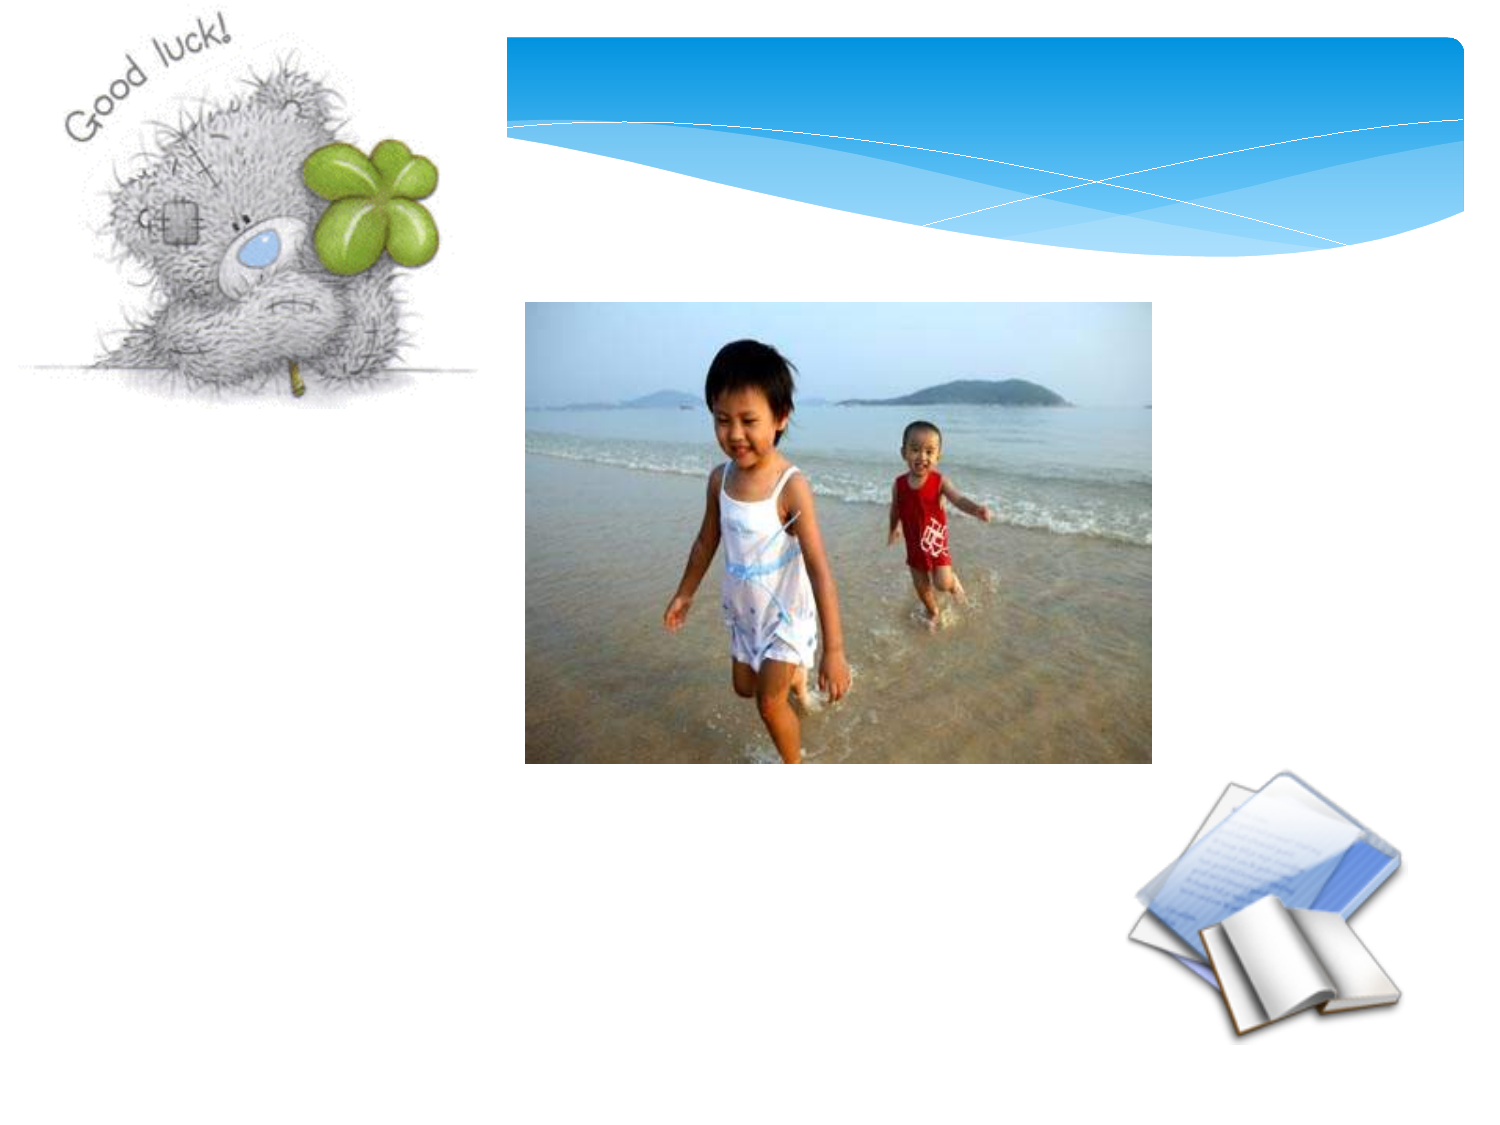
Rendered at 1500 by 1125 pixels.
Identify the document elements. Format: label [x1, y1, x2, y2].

picture [525, 302, 1408, 1046]
picture [0, 0, 507, 410]
